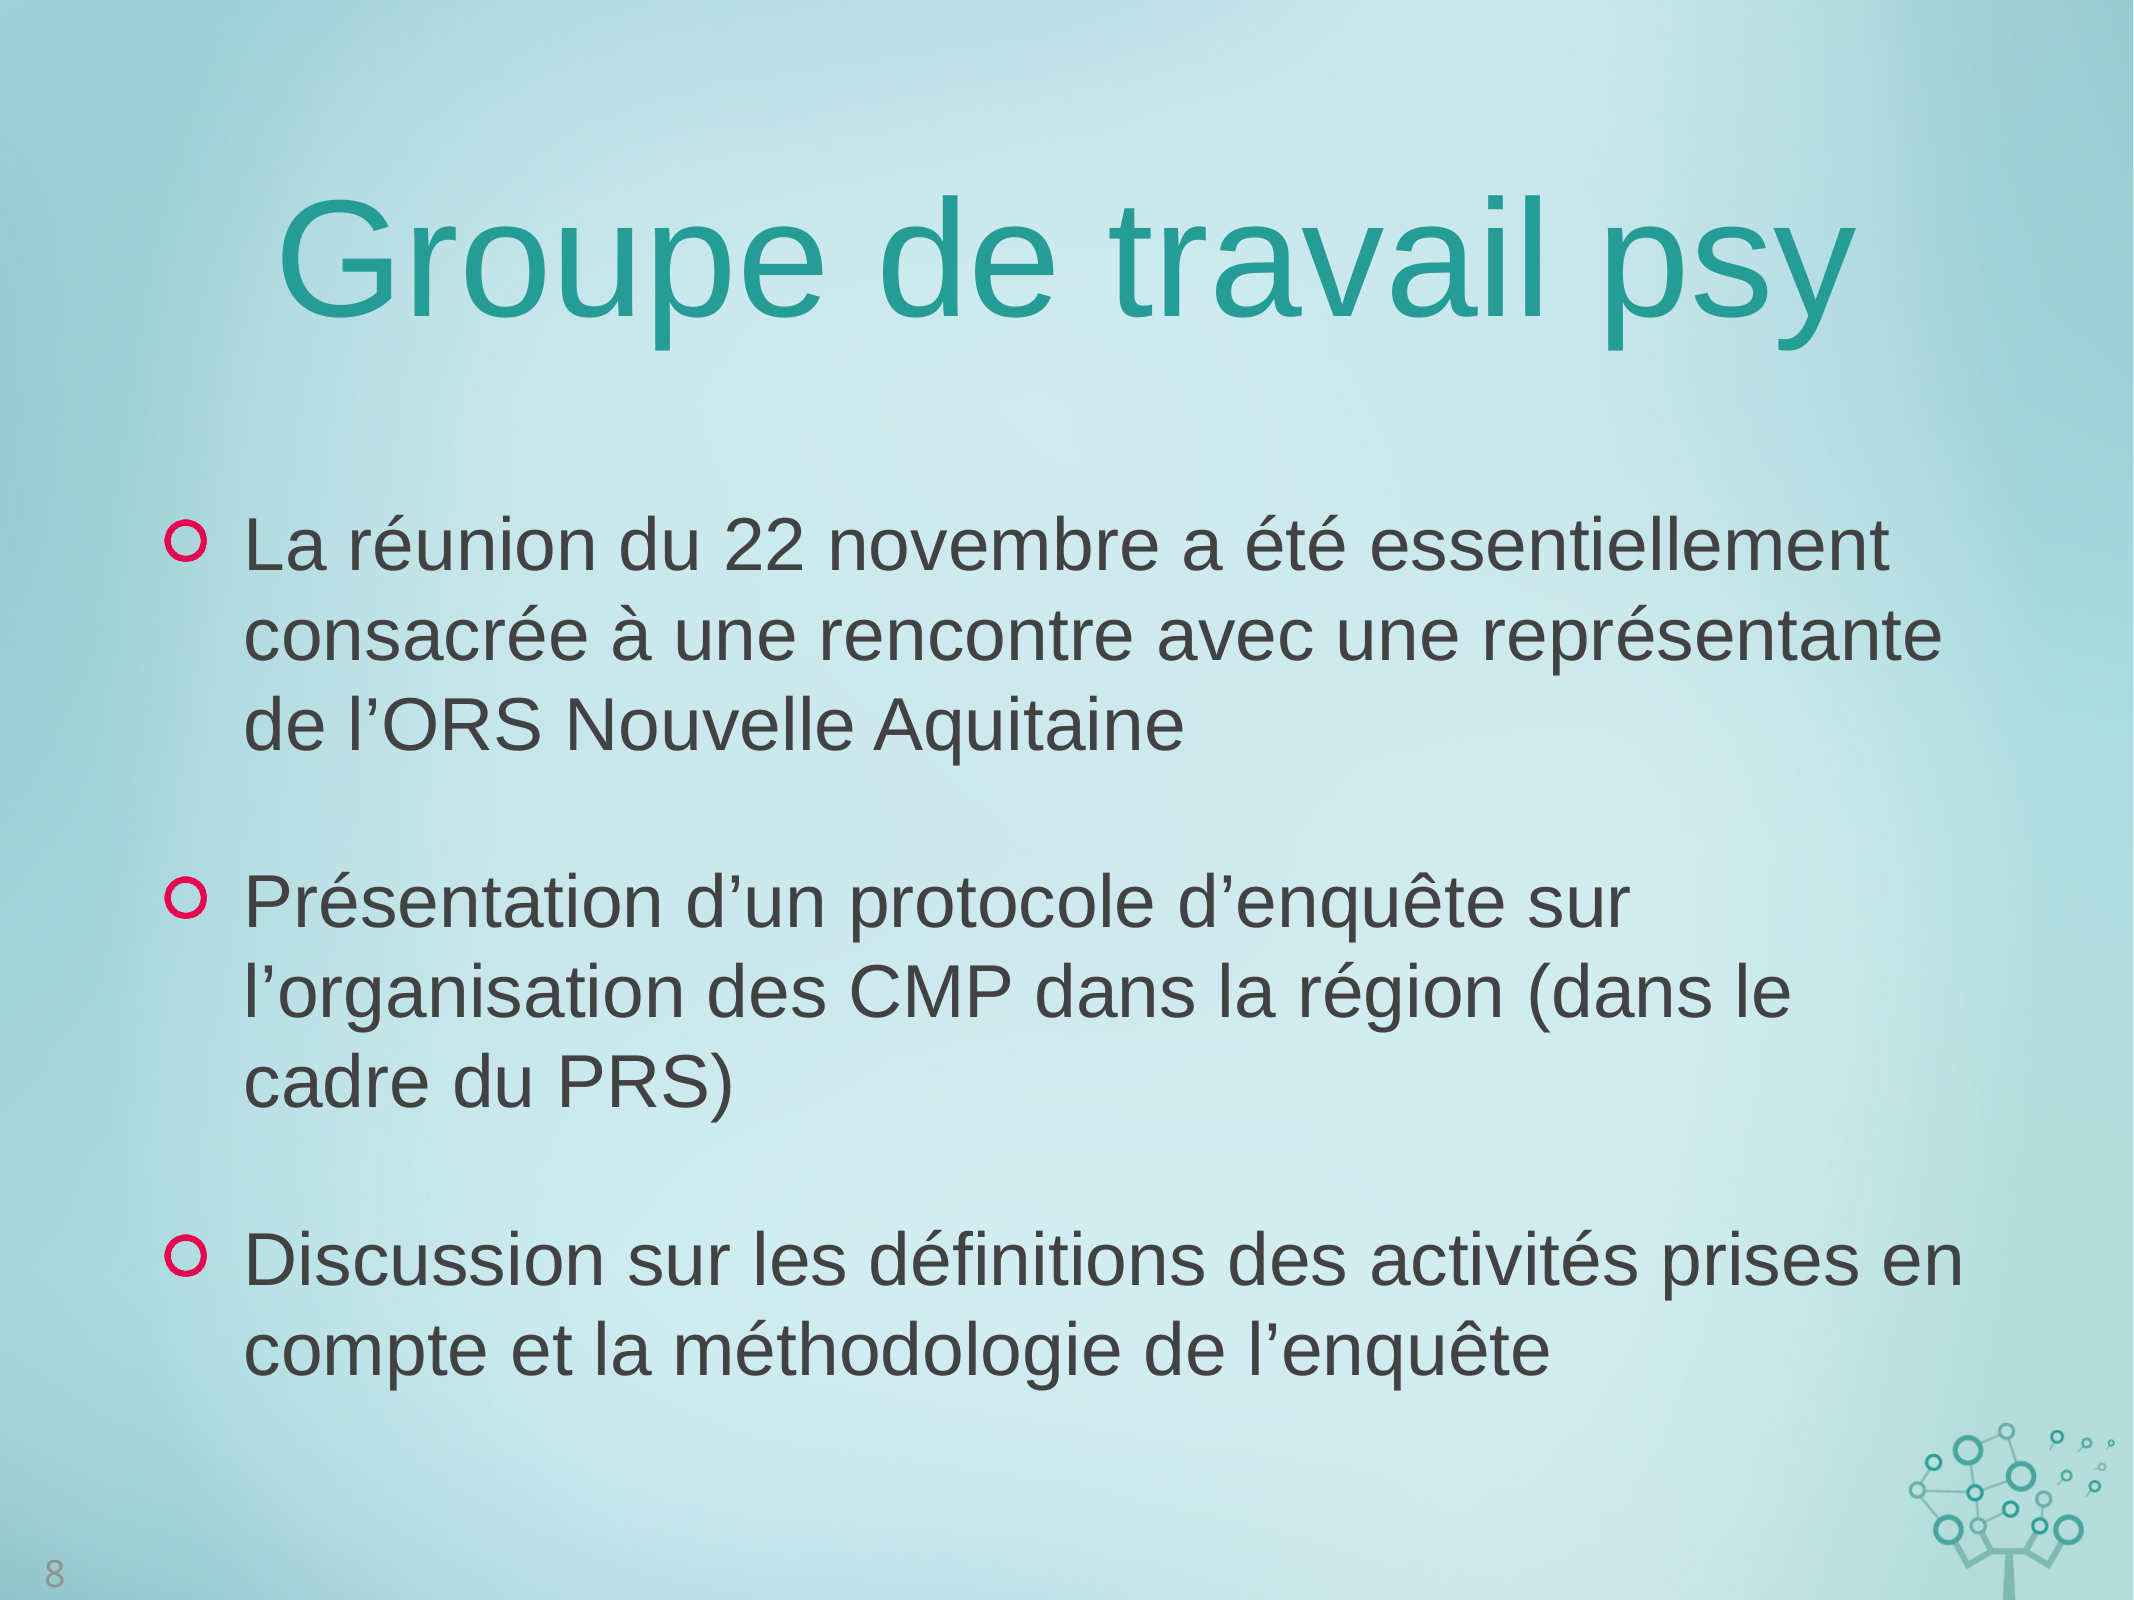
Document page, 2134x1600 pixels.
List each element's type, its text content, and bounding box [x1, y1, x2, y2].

title Groupe de travail psy [155, 72, 1978, 426]
picture [0, 0, 2134, 1600]
slide_number 8 [17, 1541, 93, 1600]
list La réunion du 22 novembre a été essentiellement consacrée à une rencontre avec une représentante de l’ORS Nouvelle Aquitaine Présentation d’un protocole d’enquête sur l’organisation des CMP dans la région (dans le cadre du PRS) Discussion sur les définitions des activités prises en compte et la méthodologie de l’enquête [155, 426, 1978, 1459]
